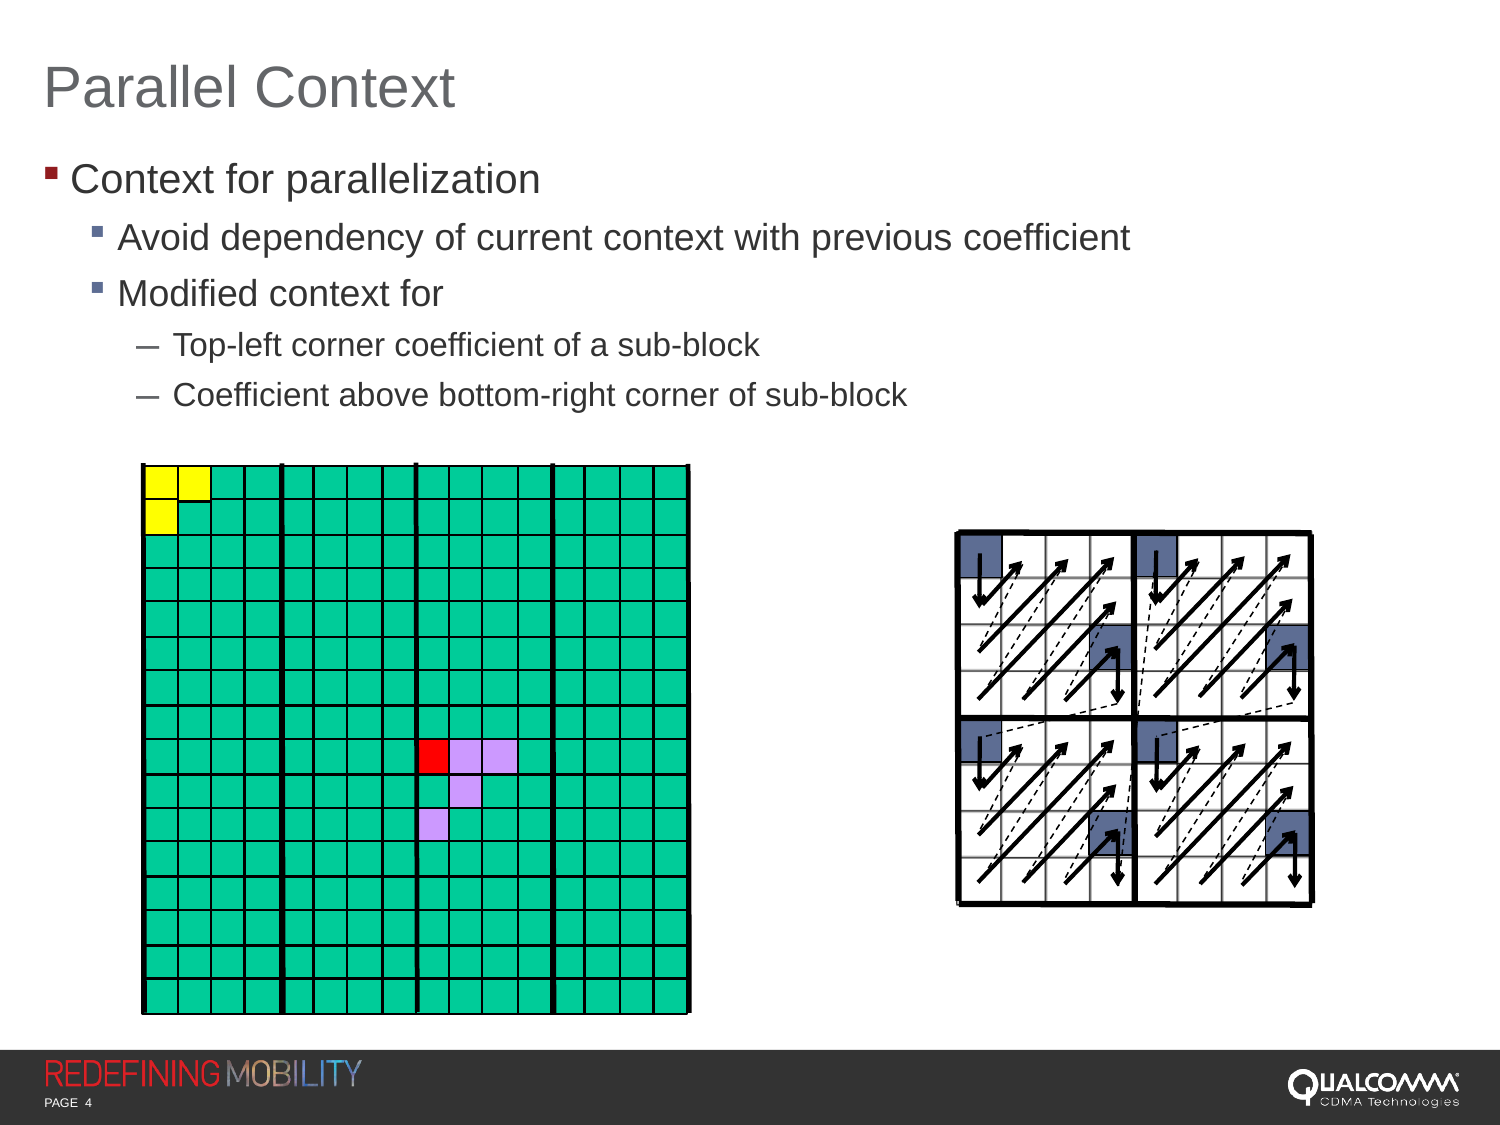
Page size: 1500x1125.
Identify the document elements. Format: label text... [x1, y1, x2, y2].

picture [1278, 1058, 1478, 1114]
title Parallel Context [28, 44, 1462, 138]
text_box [133, 451, 698, 1021]
picture [30, 1048, 372, 1099]
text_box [956, 531, 1326, 920]
list Context for parallelization Avoid dependency of current context with previous coefficient Modified context for Top-left corner coefficient of a sub-block Coefficient above bottom-right corner of sub-block [26, 148, 1475, 1021]
